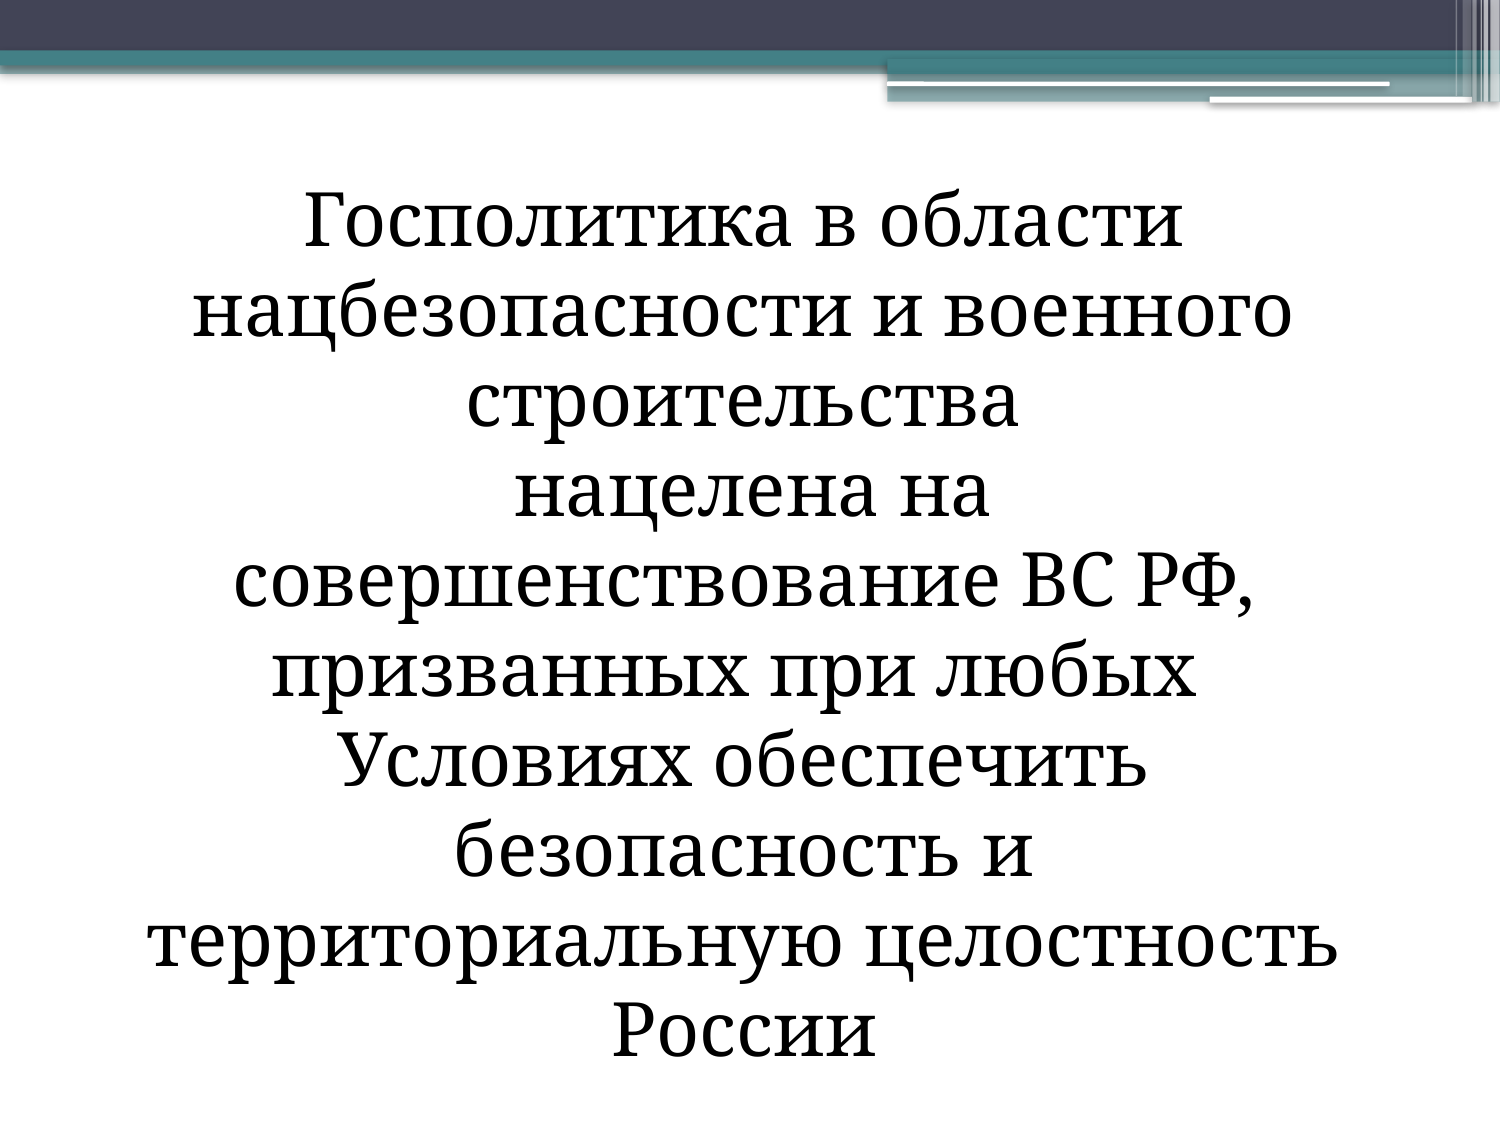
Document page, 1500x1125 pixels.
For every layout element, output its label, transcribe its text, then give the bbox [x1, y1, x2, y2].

text_box Госполитика в области нацбезопасности и военного строительства нацелена на совершенствование ВС РФ, призванных при любых Условиях обеспечить безопасность и территориальную целостность России [93, 163, 1395, 1079]
